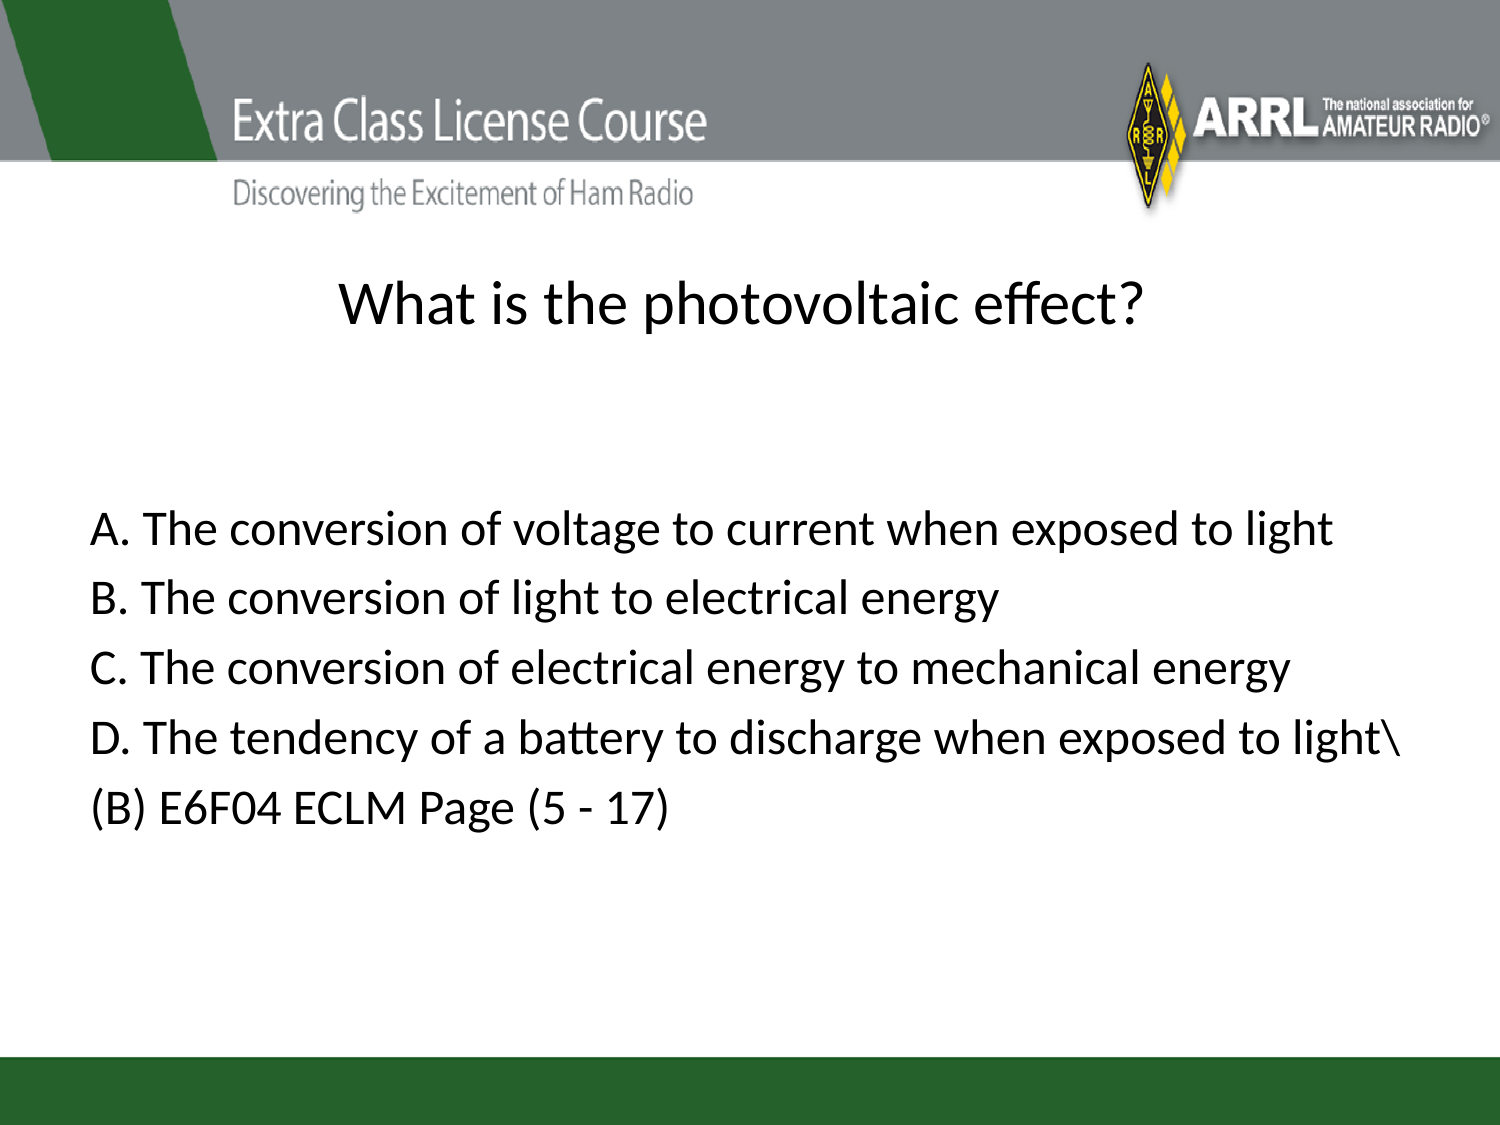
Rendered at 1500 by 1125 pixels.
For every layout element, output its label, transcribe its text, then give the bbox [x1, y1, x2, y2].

list A. The conversion of voltage to current when exposed to light B. The conversion of light to electrical energy C. The conversion of electrical energy to mechanical energy D. The tendency of a battery to discharge when exposed to light\ (B) E6F04 ECLM Page (5 - 17) [75, 487, 1425, 1005]
picture [0, 0, 1500, 1125]
title What is the photovoltaic effect? [75, 254, 1425, 435]
